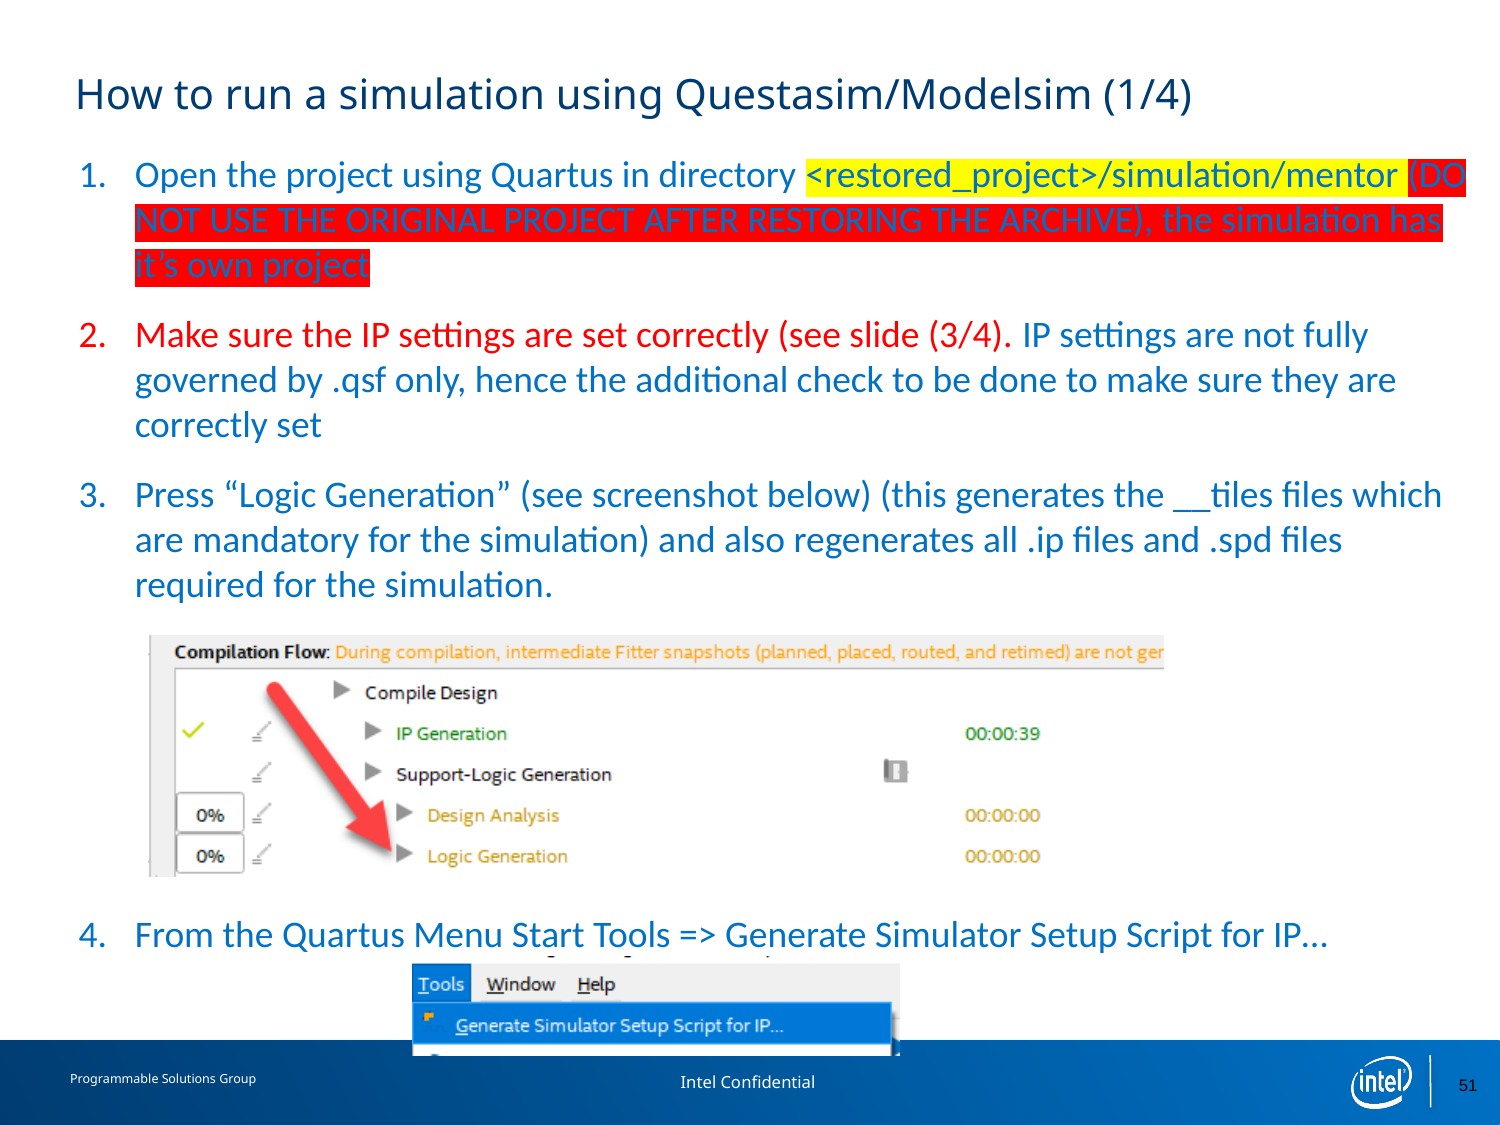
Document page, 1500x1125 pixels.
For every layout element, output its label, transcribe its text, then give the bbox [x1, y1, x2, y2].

slide_number 51 [1127, 1055, 1478, 1116]
picture [412, 956, 901, 1056]
picture [148, 635, 1165, 877]
title How to run a simulation using Questasim/Modelsim (1/4) [74, 67, 1478, 258]
list Open the project using Quartus in directory <restored_project>/simulation/mentor (DO NOT USE THE ORIGINAL PROJECT AFTER RESTORING THE ARCHIVE), the simulation has it’s own project Make sure the IP settings are set correctly (see slide (3/4). IP settings are not fully governed by .qsf only, hence the additional check to be done to make sure they are correctly set Press “Logic Generation” (see screenshot below) (this generates the __tiles files which are mandatory for the simulation) and also regenerates all .ip files and .spd files required for the simulation. From the Quartus Menu Start Tools => Generate Simulator Setup Script for IP… [78, 149, 1474, 975]
